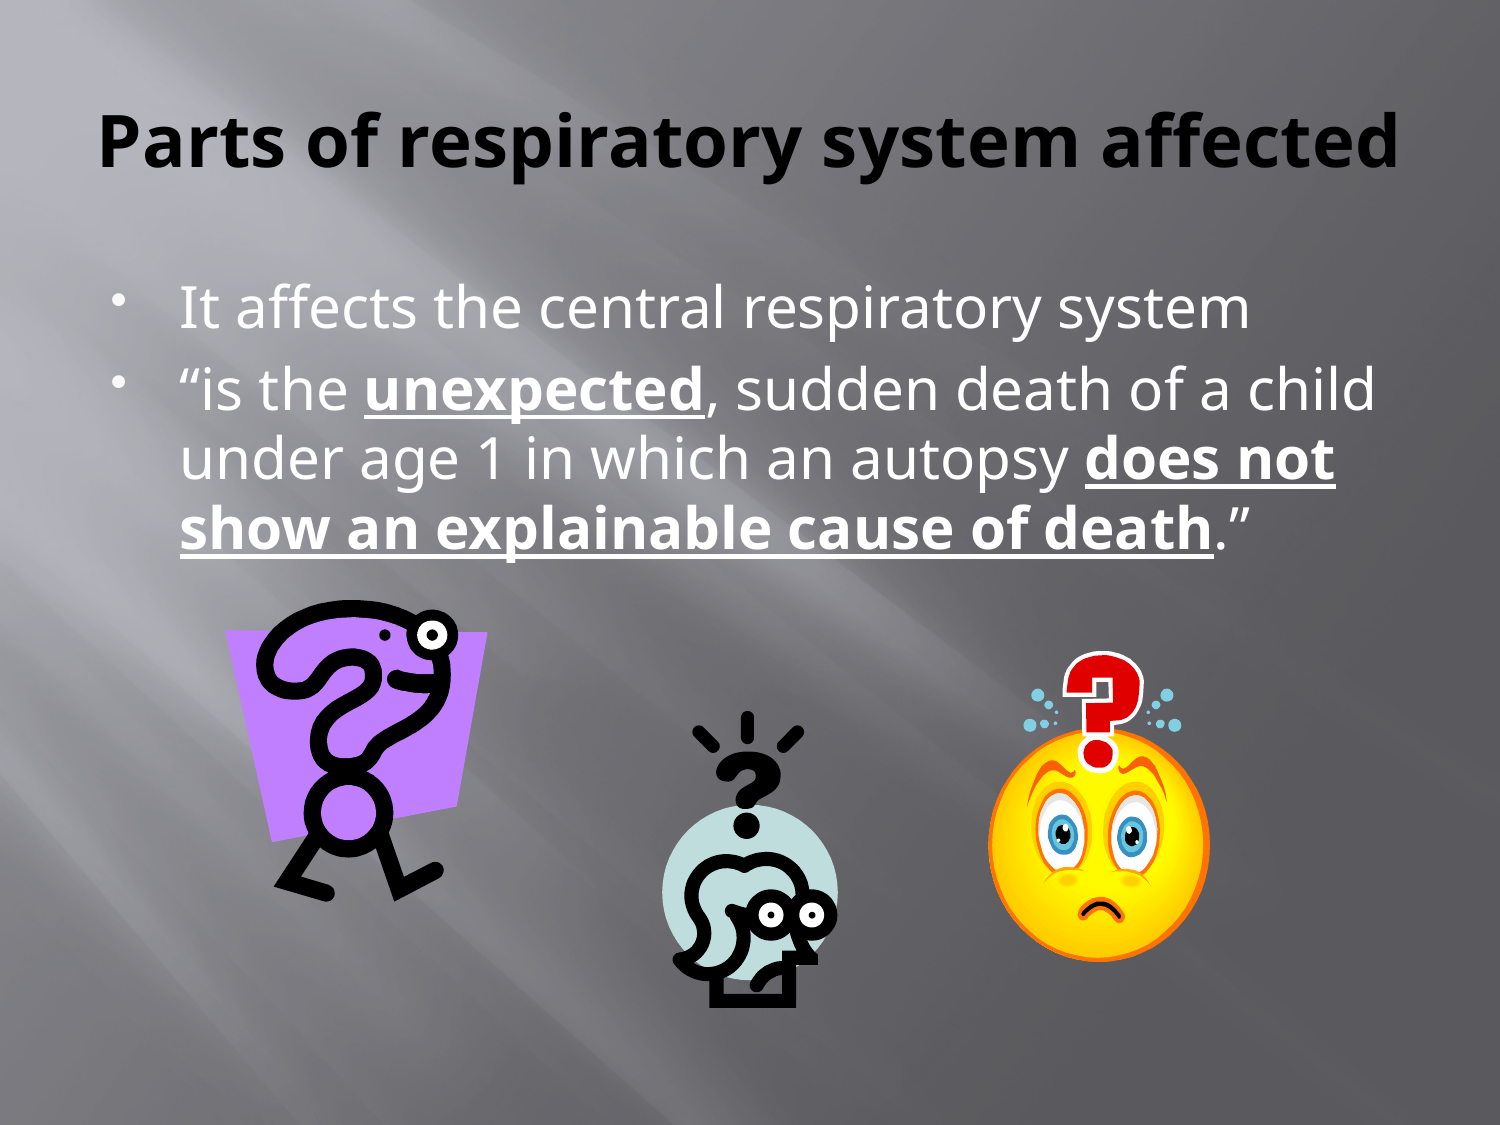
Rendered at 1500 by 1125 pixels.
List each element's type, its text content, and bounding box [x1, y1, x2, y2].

picture [987, 649, 1212, 964]
title Parts of respiratory system affected [75, 45, 1425, 233]
picture [661, 710, 838, 1009]
list It affects the central respiratory system “is the unexpected, sudden death of a child under age 1 in which an autopsy does not show an explainable cause of death.” [75, 262, 1425, 1035]
picture [224, 599, 488, 903]
